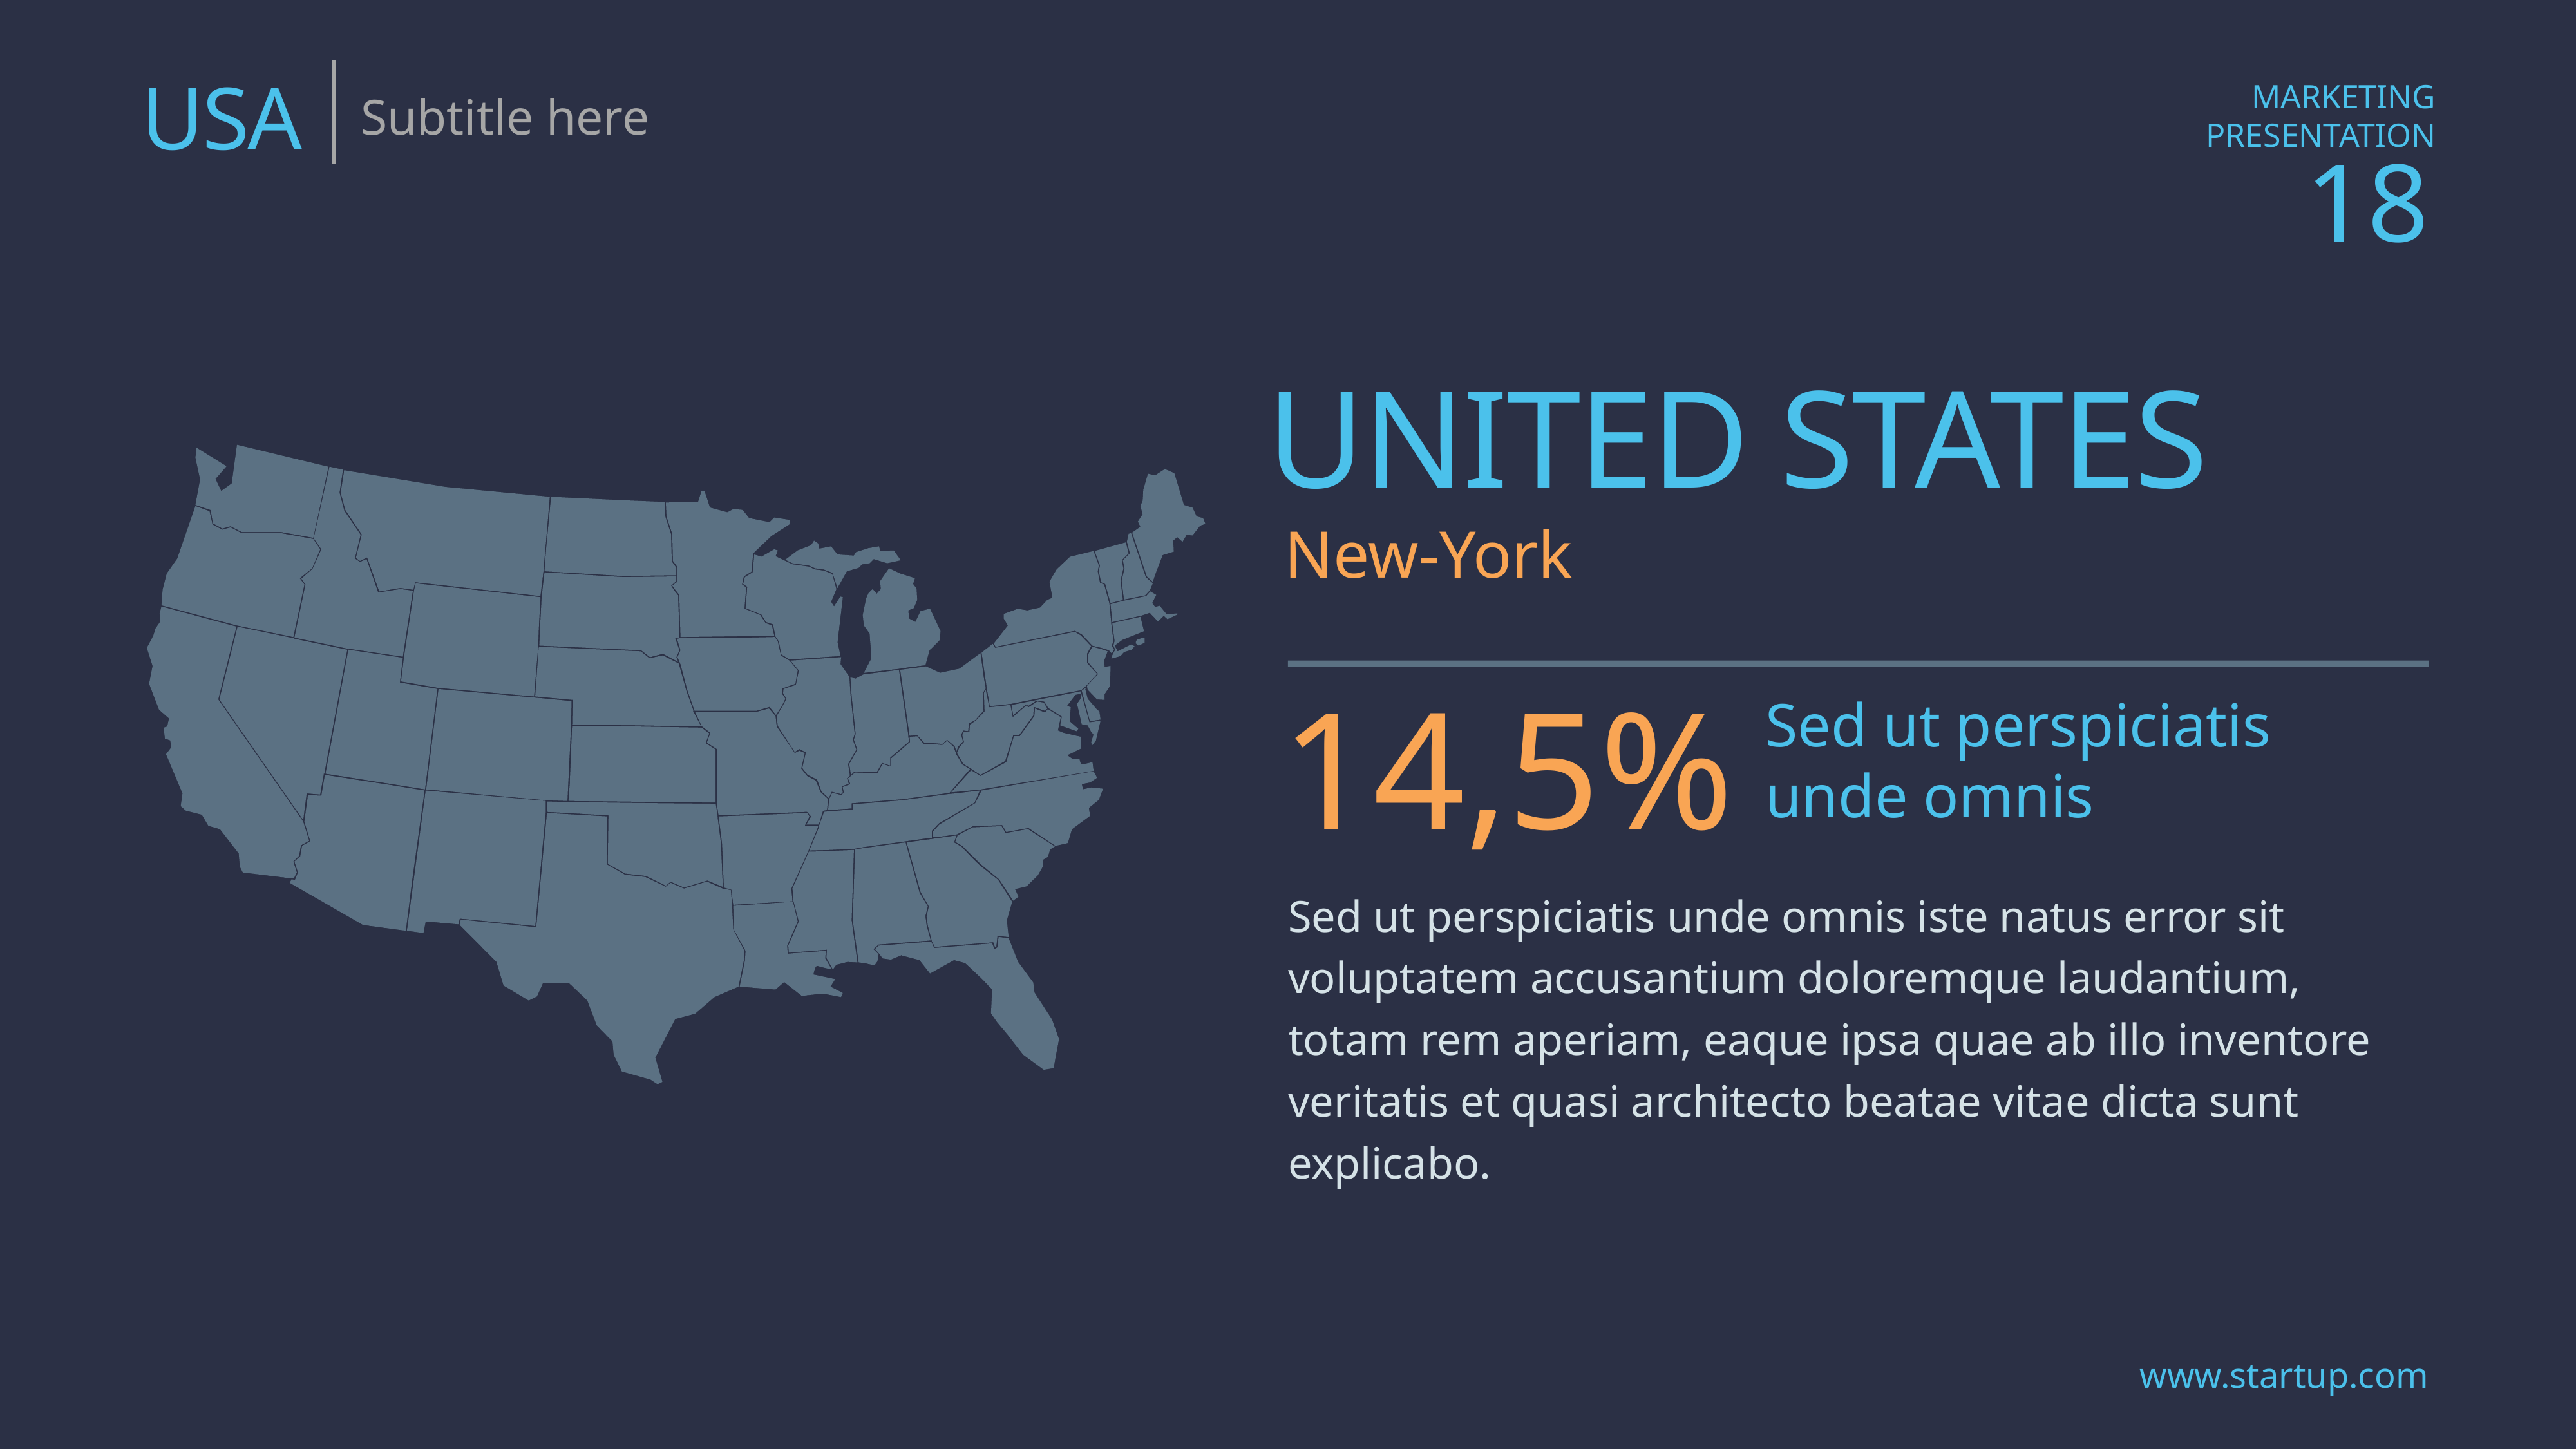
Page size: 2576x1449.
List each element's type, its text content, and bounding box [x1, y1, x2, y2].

text_box Subtitle here [351, 81, 659, 149]
text_box UNITED STATES [1267, 353, 2208, 515]
text_box 14,5% [1281, 668, 1734, 862]
text_box USA [141, 63, 303, 167]
text_box New-York [1284, 515, 1590, 591]
text_box Sed ut perspiciatis unde omnis iste natus error sit voluptatem accusantium doloremque laudantium, totam rem aperiam, eaque ipsa quae ab illo inventore veritatis et quasi architecto beatae vitae dicta sunt explicabo. [1287, 878, 2429, 1188]
text_box Sed ut perspiciatis unde omnis [1765, 688, 2429, 830]
text_box [1287, 660, 2430, 668]
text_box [147, 444, 1206, 1084]
